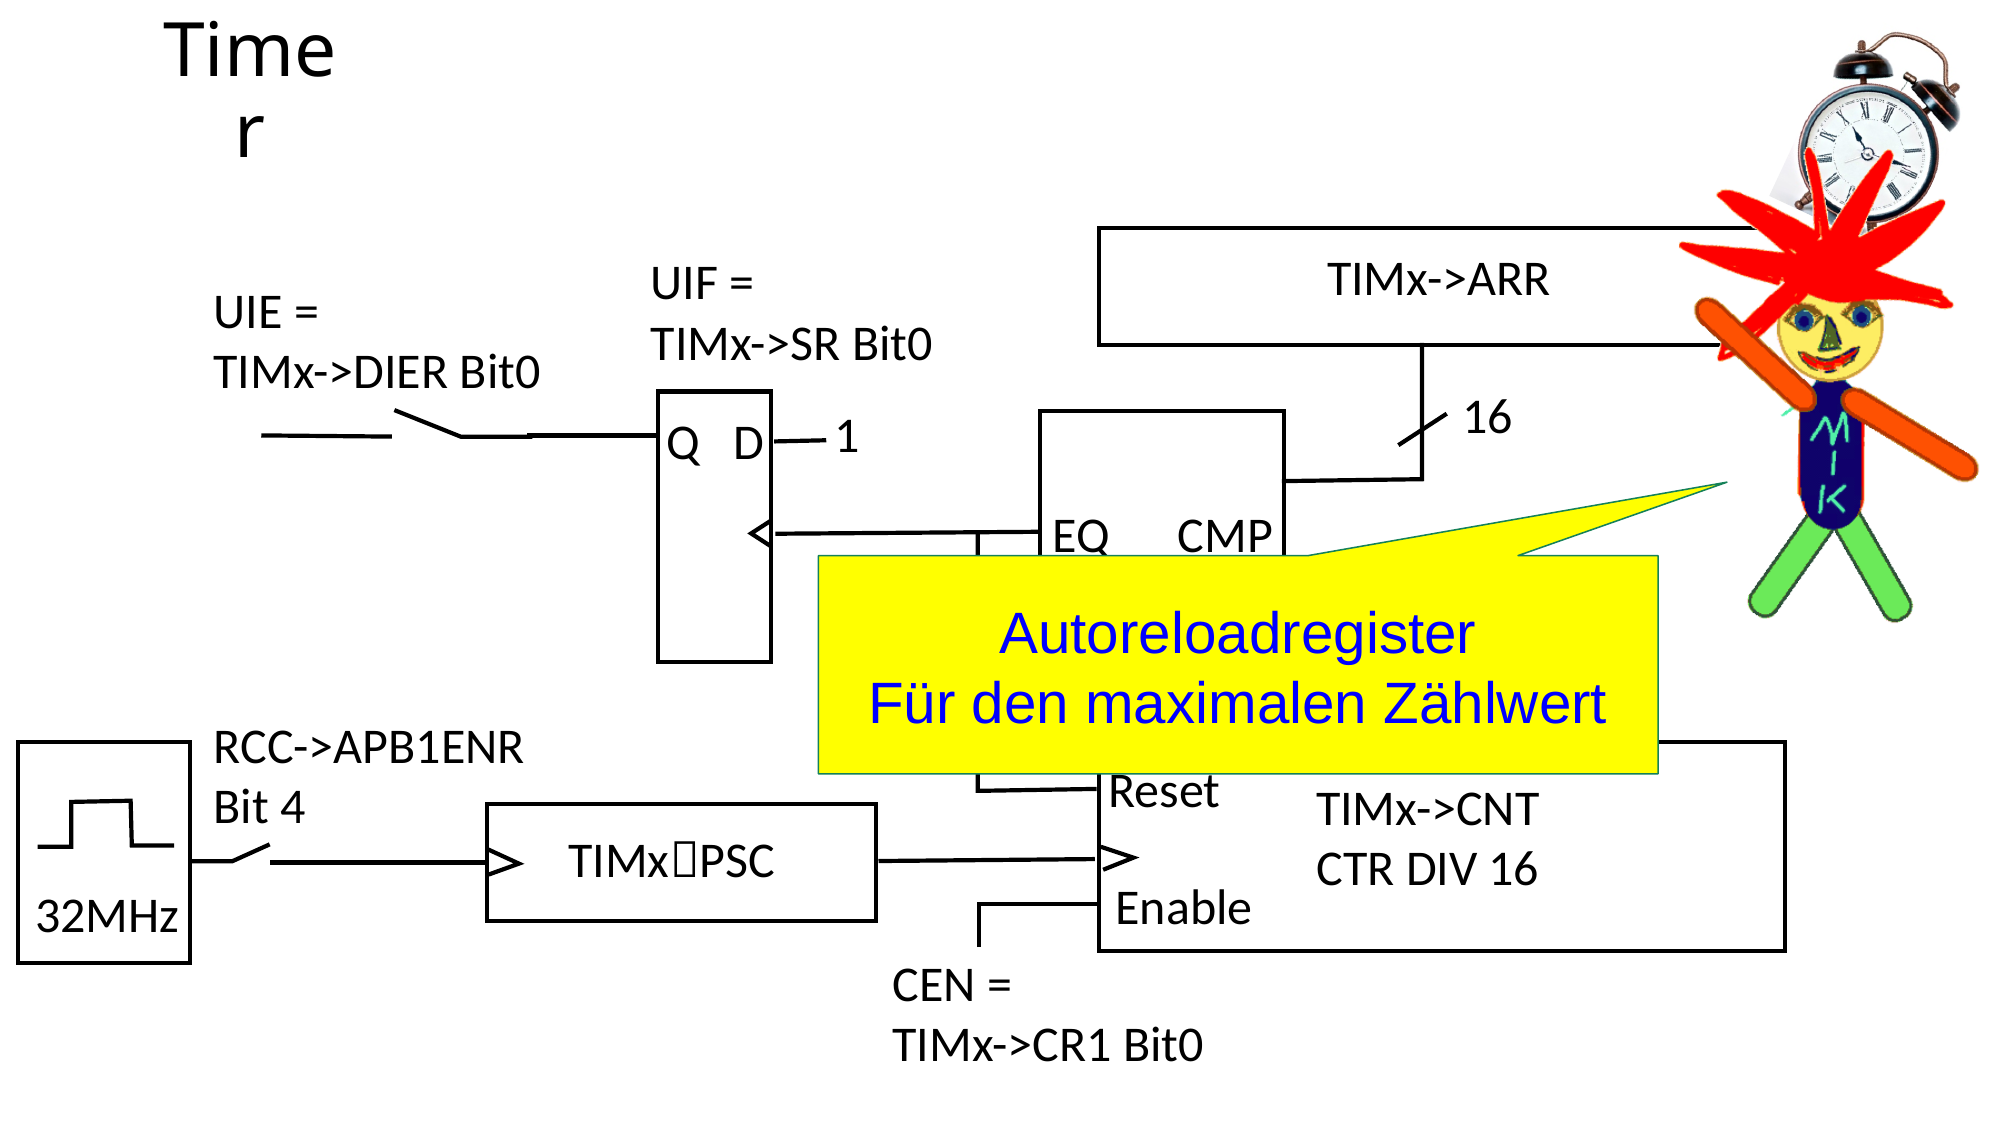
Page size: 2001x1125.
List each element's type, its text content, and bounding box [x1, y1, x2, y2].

text_box RCC->APB1ENR Bit 4 [198, 705, 541, 841]
text_box [261, 434, 392, 438]
text_box [1397, 412, 1447, 447]
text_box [1093, 750, 1290, 943]
text_box CEN = TIMx->CR1 Bit0 [878, 944, 1220, 1080]
text_box [487, 848, 522, 876]
text_box EQ CMP [1038, 495, 1289, 555]
text_box [979, 530, 1038, 534]
text_box [749, 519, 773, 548]
text_box [775, 531, 976, 535]
text_box [17, 741, 191, 964]
text_box [1098, 741, 1786, 952]
text_box [657, 391, 772, 402]
text_box 32MHz [20, 874, 195, 950]
text_box TIMx->ARR [1312, 238, 1566, 314]
text_box [878, 858, 1093, 863]
text_box [976, 531, 989, 555]
text_box UIF = TIMx->SR Bit0 [636, 242, 949, 378]
text_box [393, 409, 533, 438]
text_box [657, 478, 772, 663]
text_box [1039, 410, 1285, 495]
text_box 1 [820, 394, 876, 470]
title Timer [139, 108, 361, 182]
text_box 16 [1447, 375, 1528, 451]
text_box TIMx->CNT CTR DIV 16 [1301, 774, 1555, 903]
text_box [978, 903, 1093, 944]
text_box [37, 799, 175, 848]
text_box [486, 803, 877, 922]
text_box Q D [651, 402, 785, 478]
text_box [774, 439, 820, 443]
picture [1659, 0, 1994, 636]
text_box Autoreloadregister Für den maximalen Zählwert [818, 494, 1659, 774]
text_box TIMxPSC [553, 820, 791, 896]
text_box [976, 774, 1093, 792]
text_box [1281, 342, 1424, 483]
text_box UIE = TIMx->DIER Bit0 [199, 271, 556, 407]
text_box [1098, 227, 1659, 346]
text_box [191, 843, 271, 863]
